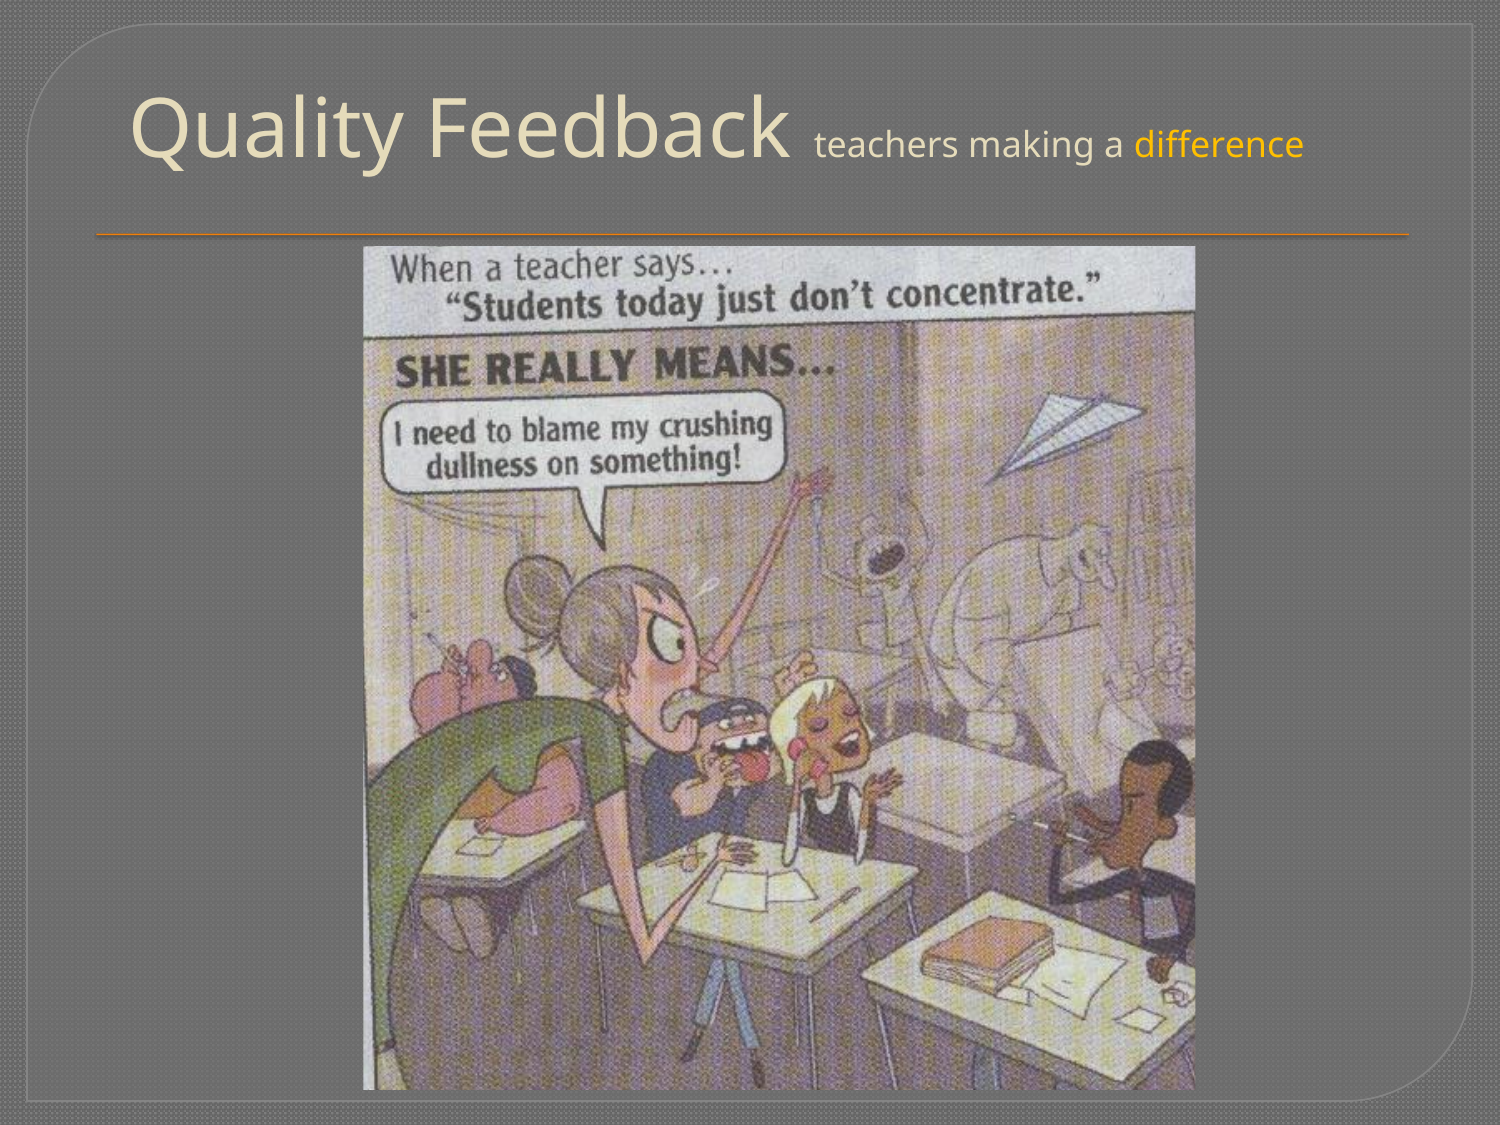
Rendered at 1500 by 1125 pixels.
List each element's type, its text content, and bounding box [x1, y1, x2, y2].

title Quality Feedback teachers making a difference [105, 66, 1454, 182]
picture [363, 245, 1196, 1091]
